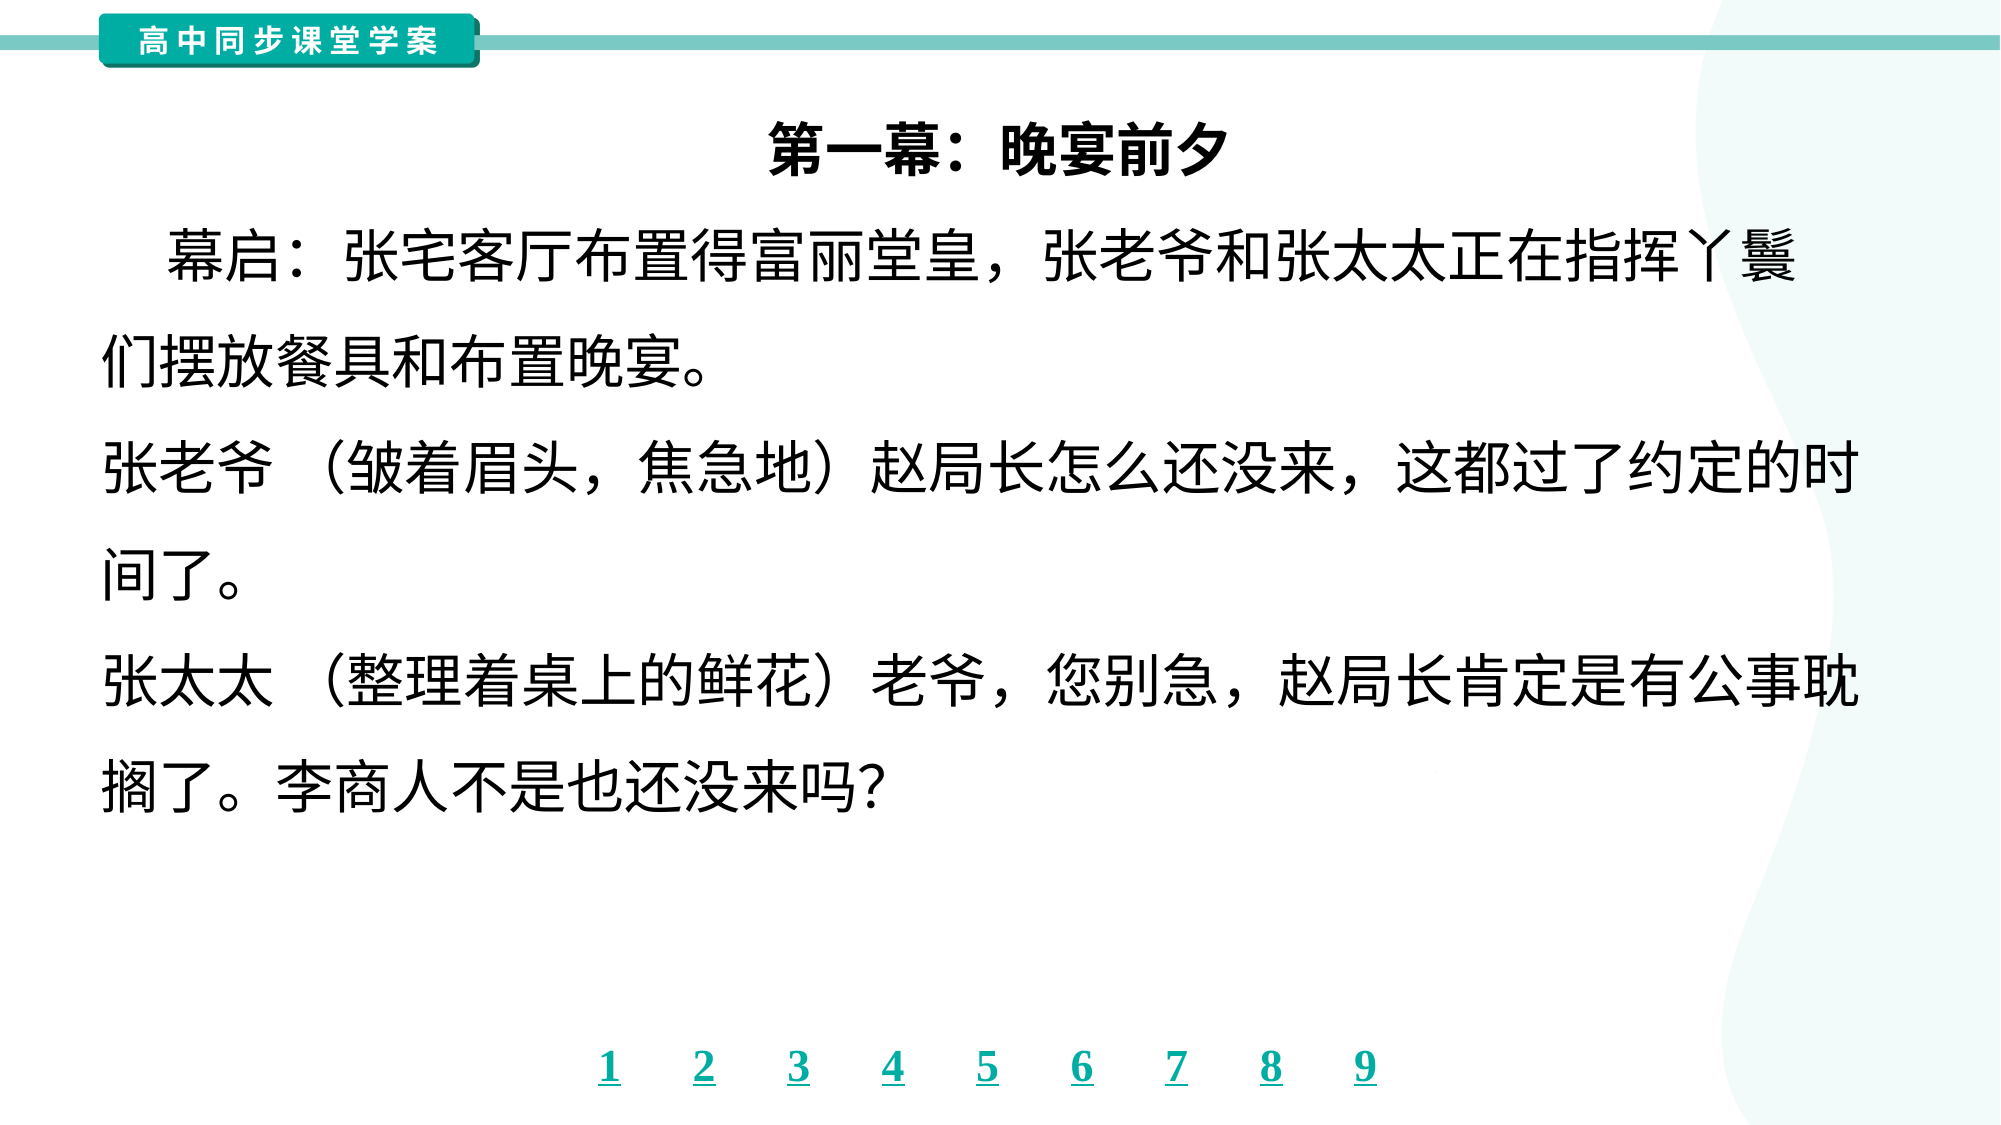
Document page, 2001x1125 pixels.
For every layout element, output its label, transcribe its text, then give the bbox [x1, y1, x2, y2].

text_box 第一幕：晚宴前夕 幕启：张宅客厅布置得富丽堂皇，张老爷和张太太正在指挥丫鬟 们摆放餐具和布置晚宴。 张老爷 （皱着眉头，焦急地）赵局长怎么还没来，这都过了约定的时 间了。 张太太 （整理着桌上的鲜花）老爷，您别急，赵局长肯定是有公事耽 搁了。李商人不是也还没来吗？ [100, 76, 1899, 821]
picture [0, 0, 2000, 1125]
